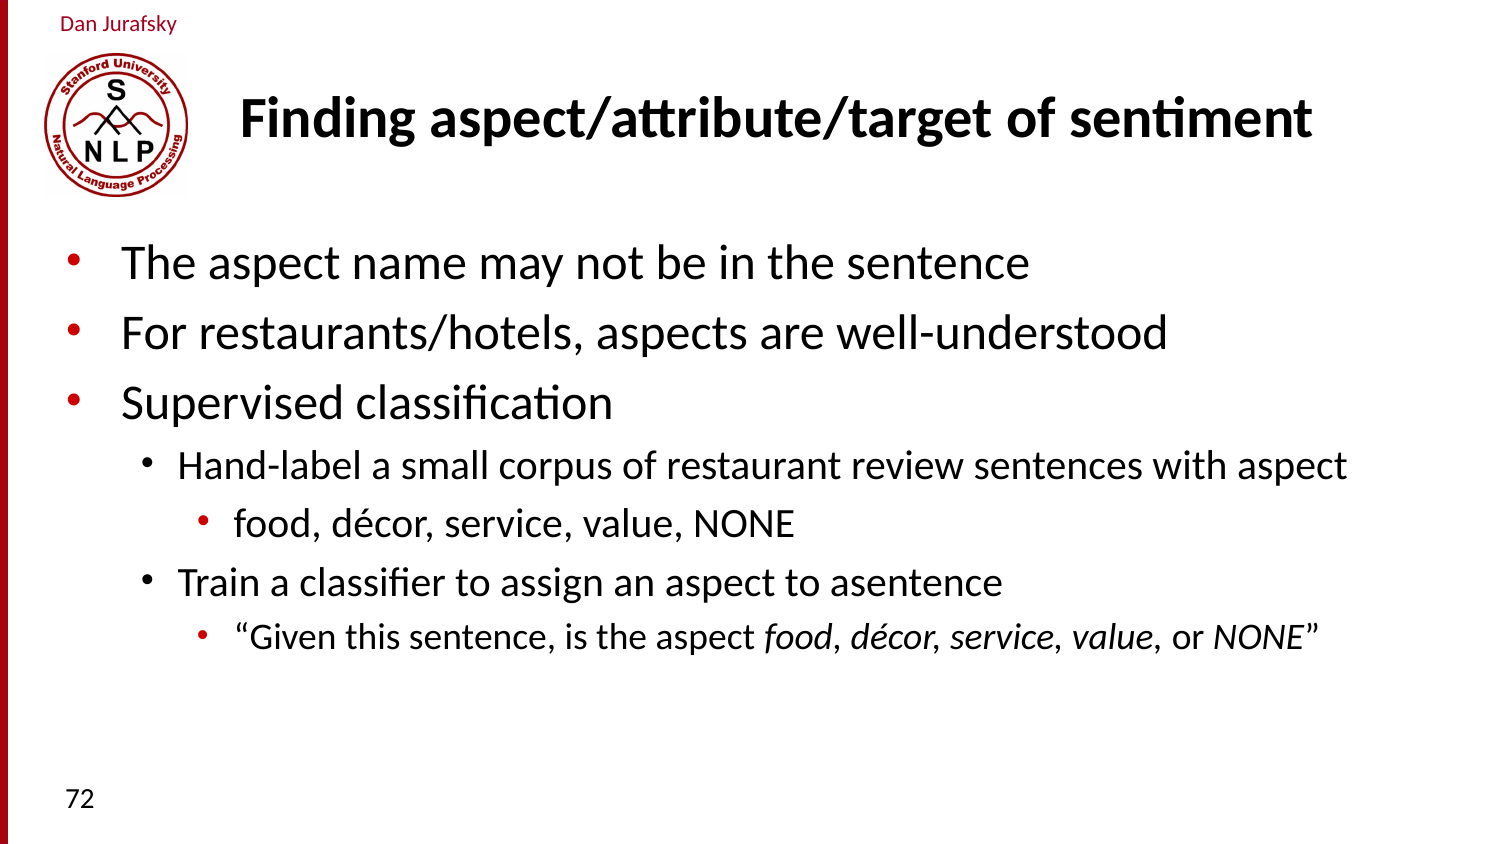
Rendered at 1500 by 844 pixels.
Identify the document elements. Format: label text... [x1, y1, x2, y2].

list The aspect name may not be in the sentence For restaurants/hotels, aspects are well-understood Supervised classification Hand-label a small corpus of restaurant review sentences with aspect food, décor, service, value, NONE Train a classifier to assign an aspect to asentence “Given this sentence, is the aspect food, décor, service, value, or NONE” [50, 221, 1450, 769]
picture [44, 53, 188, 197]
slide_number 72 [49, 771, 376, 829]
title Finding aspect/attribute/target of sentiment [225, 34, 1475, 157]
